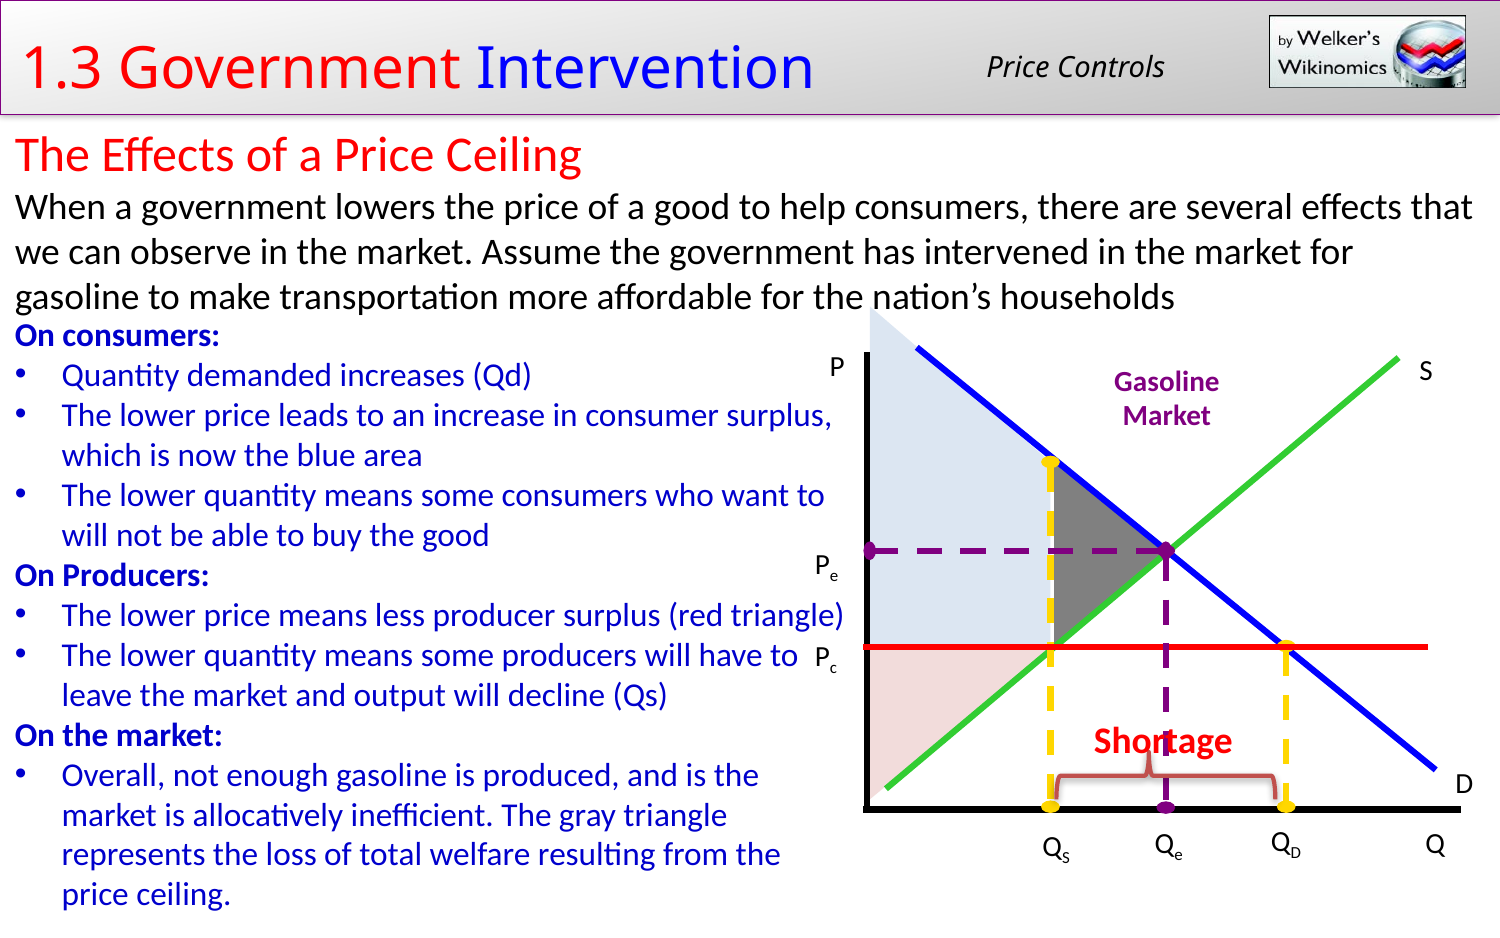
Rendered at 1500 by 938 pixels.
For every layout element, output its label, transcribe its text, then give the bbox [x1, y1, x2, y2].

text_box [0, 0, 1500, 115]
text_box The Effects of a Price Ceiling When a government lowers the price of a good to help consumers, there are several effects that we can observe in the market. Assume the government has intervened in the market for gasoline to make transportation more affordable for the nation’s households [0, 123, 1500, 306]
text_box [799, 305, 1500, 871]
text_box On consumers: Quantity demanded increases (Qd) The lower price leads to an increase in consumer surplus, which is now the blue area The lower quantity means some consumers who want to will not be able to buy the good On Producers: The lower price means less producer surplus (red triangle) The lower quantity means some producers will have to leave the market and output will decline (Qs) On the market: Overall, not enough gasoline is produced, and is the market is allocatively inefficient. The gray triangle represents the loss of total welfare resulting from the price ceiling. [0, 306, 870, 920]
